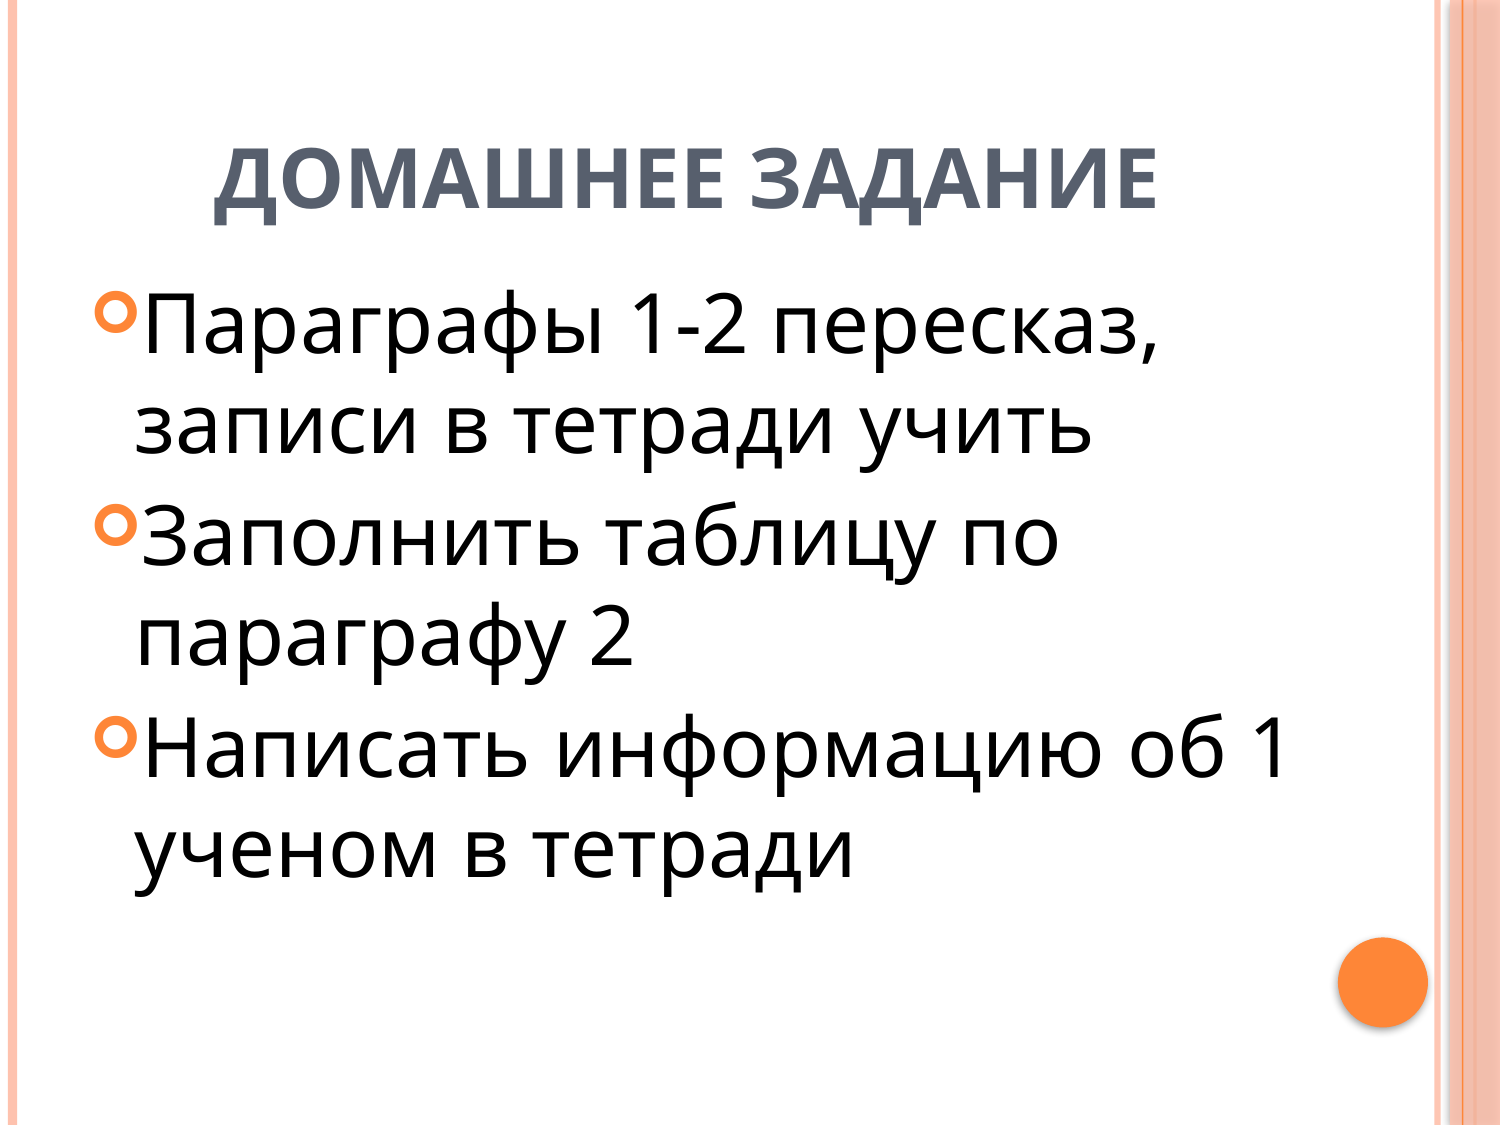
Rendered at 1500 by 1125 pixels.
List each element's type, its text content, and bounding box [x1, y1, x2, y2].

title Домашнее задание [75, 45, 1300, 233]
list Параграфы 1-2 пересказ, записи в тетради учить Заполнить таблицу по параграфу 2 Написать информацию об 1 ученом в тетради [75, 262, 1418, 1062]
